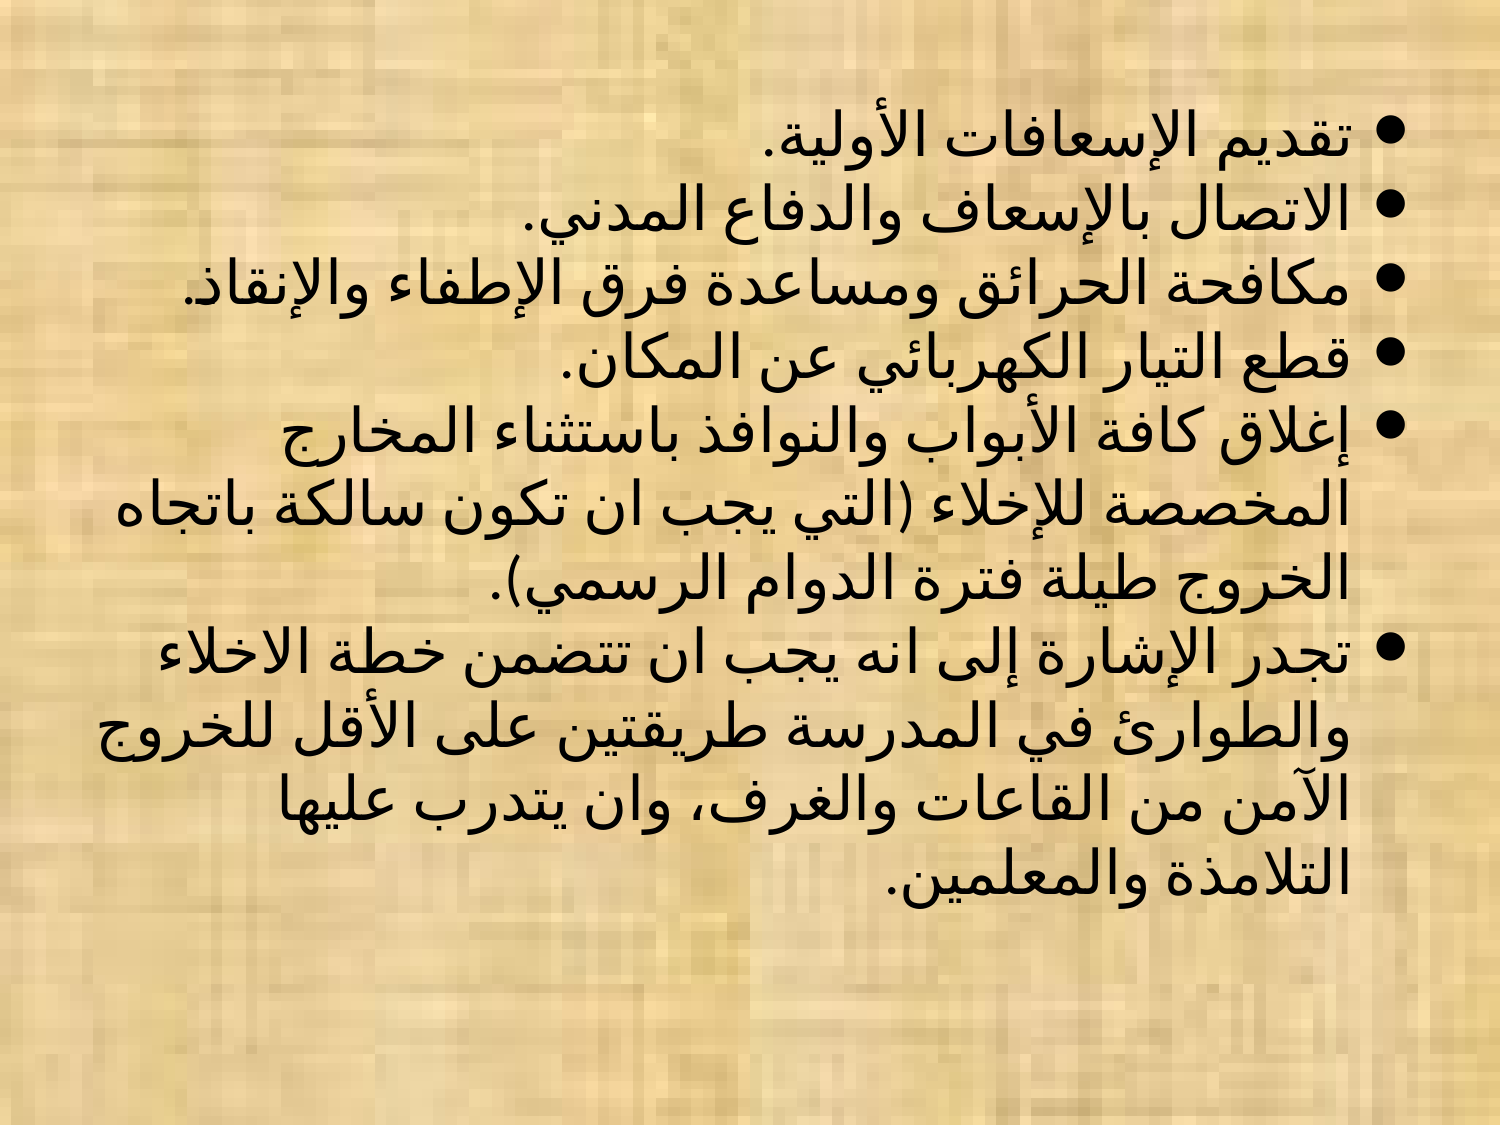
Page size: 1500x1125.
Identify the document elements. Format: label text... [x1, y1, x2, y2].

picture [0, 0, 1500, 1125]
list تقديم الإسعافات الأولية. الاتصال بالإسعاف والدفاع المدني. مكافحة الحرائق ومساعدة فرق الإطفاء والإنقاذ. قطع التيار الكهربائي عن المكان. إغلاق كافة الأبواب والنوافذ باستثناء المخارج المخصصة للإخلاء (التي يجب ان تكون سالكة باتجاه الخروج طيلة فترة الدوام الرسمي). تجدر الإشارة إلى انه يجب ان تتضمن خطة الاخلاء والطوارئ في المدرسة طريقتين على الأقل للخروج الآمن من القاعات والغرف، وان يتدرب عليها التلامذة والمعلمين. [75, 87, 1425, 1005]
